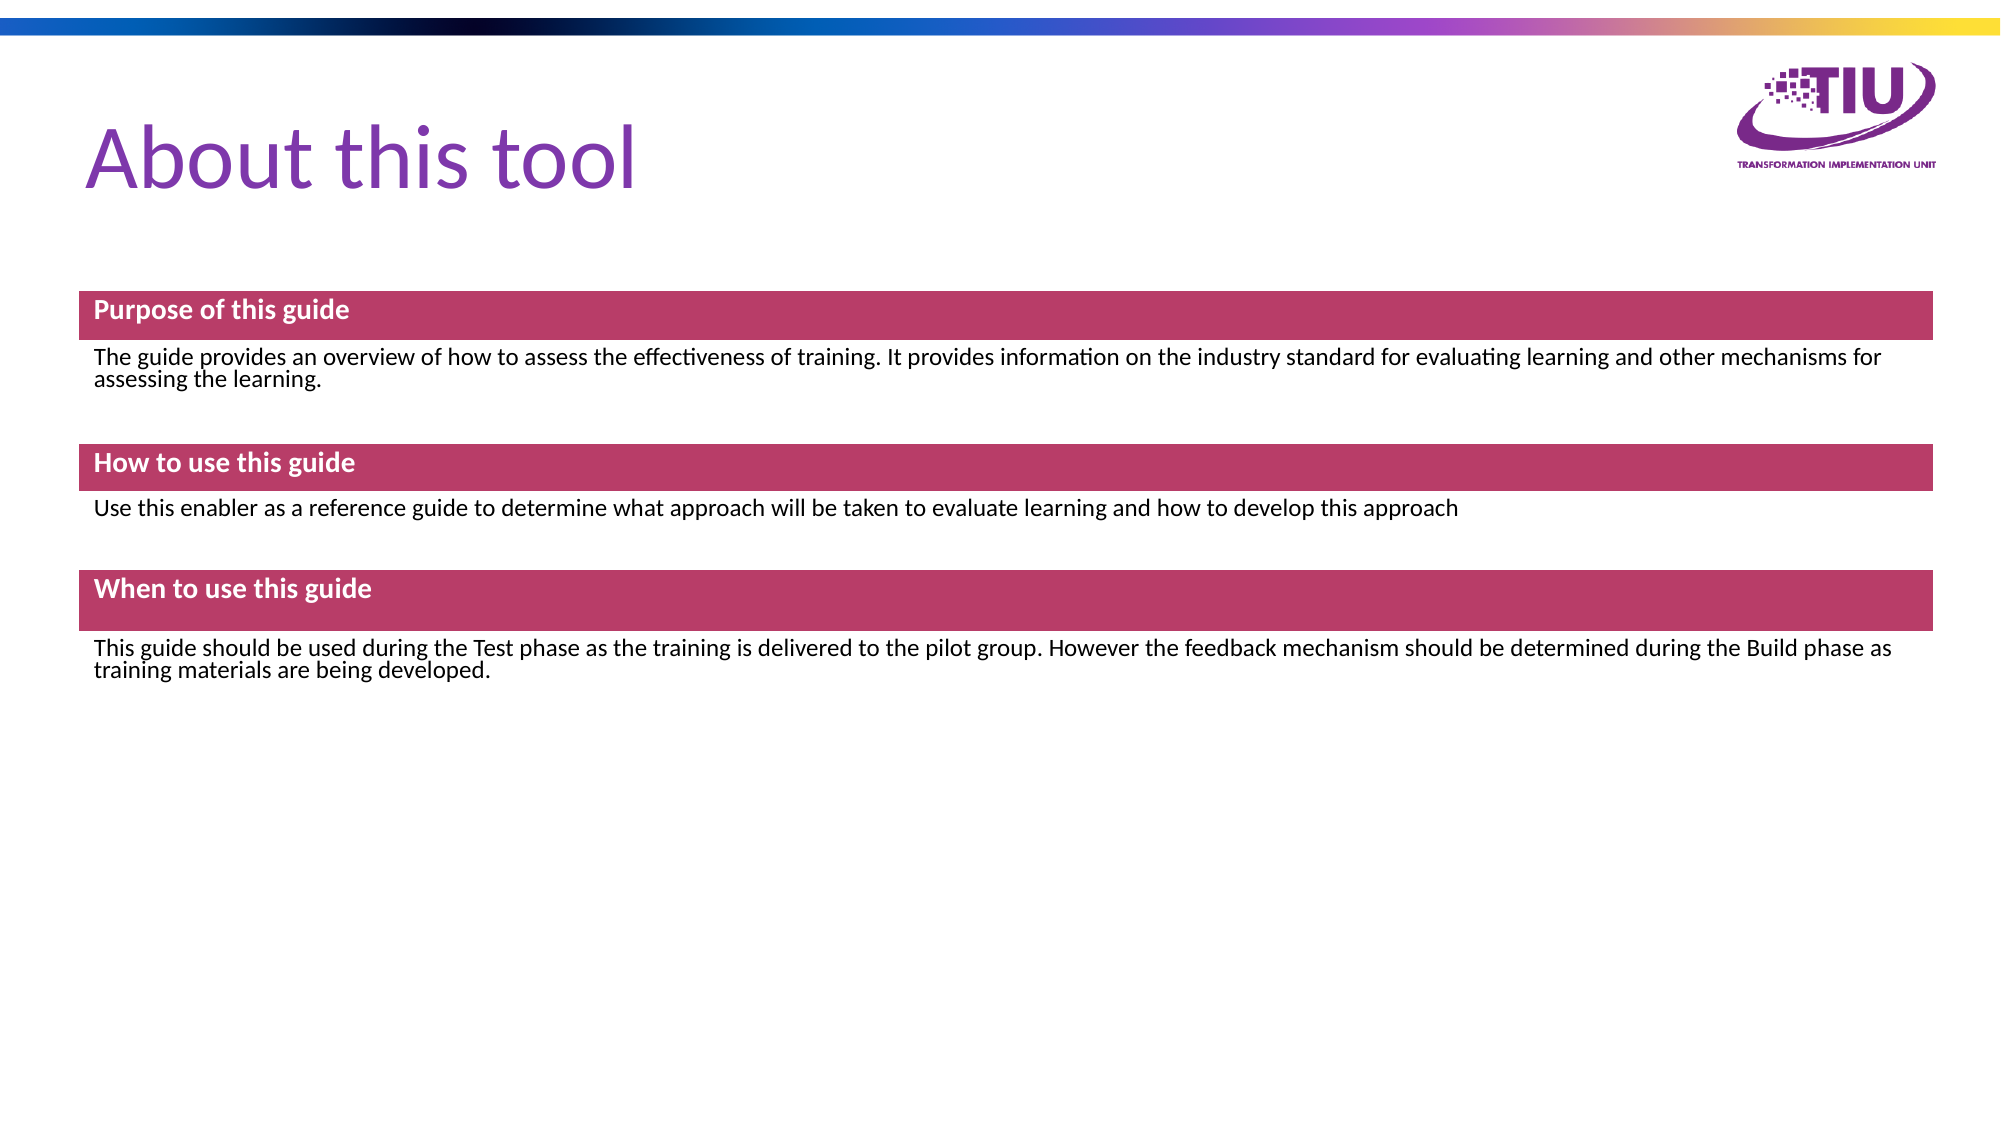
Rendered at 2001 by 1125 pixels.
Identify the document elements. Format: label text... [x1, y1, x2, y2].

picture [0, 0, 2001, 1125]
table_cell This guide should be used during the Test phase as the training is delivered to the pilot group. However the feedback mechanism should be determined during the Build phase as training materials are being developed. [79, 631, 1933, 737]
table_header Purpose of this guide [79, 291, 1933, 340]
table_cell Use this enabler as a reference guide to determine what approach will be taken to evaluate learning and how to develop this approach [79, 491, 1933, 570]
text_box About this tool [71, 89, 1690, 215]
table_cell The guide provides an overview of how to assess the effectiveness of training. It provides information on the industry standard for evaluating learning and other mechanisms for assessing the learning. [79, 340, 1933, 444]
table_cell How to use this guide [79, 444, 1933, 491]
table_cell When to use this guide [79, 570, 1933, 631]
